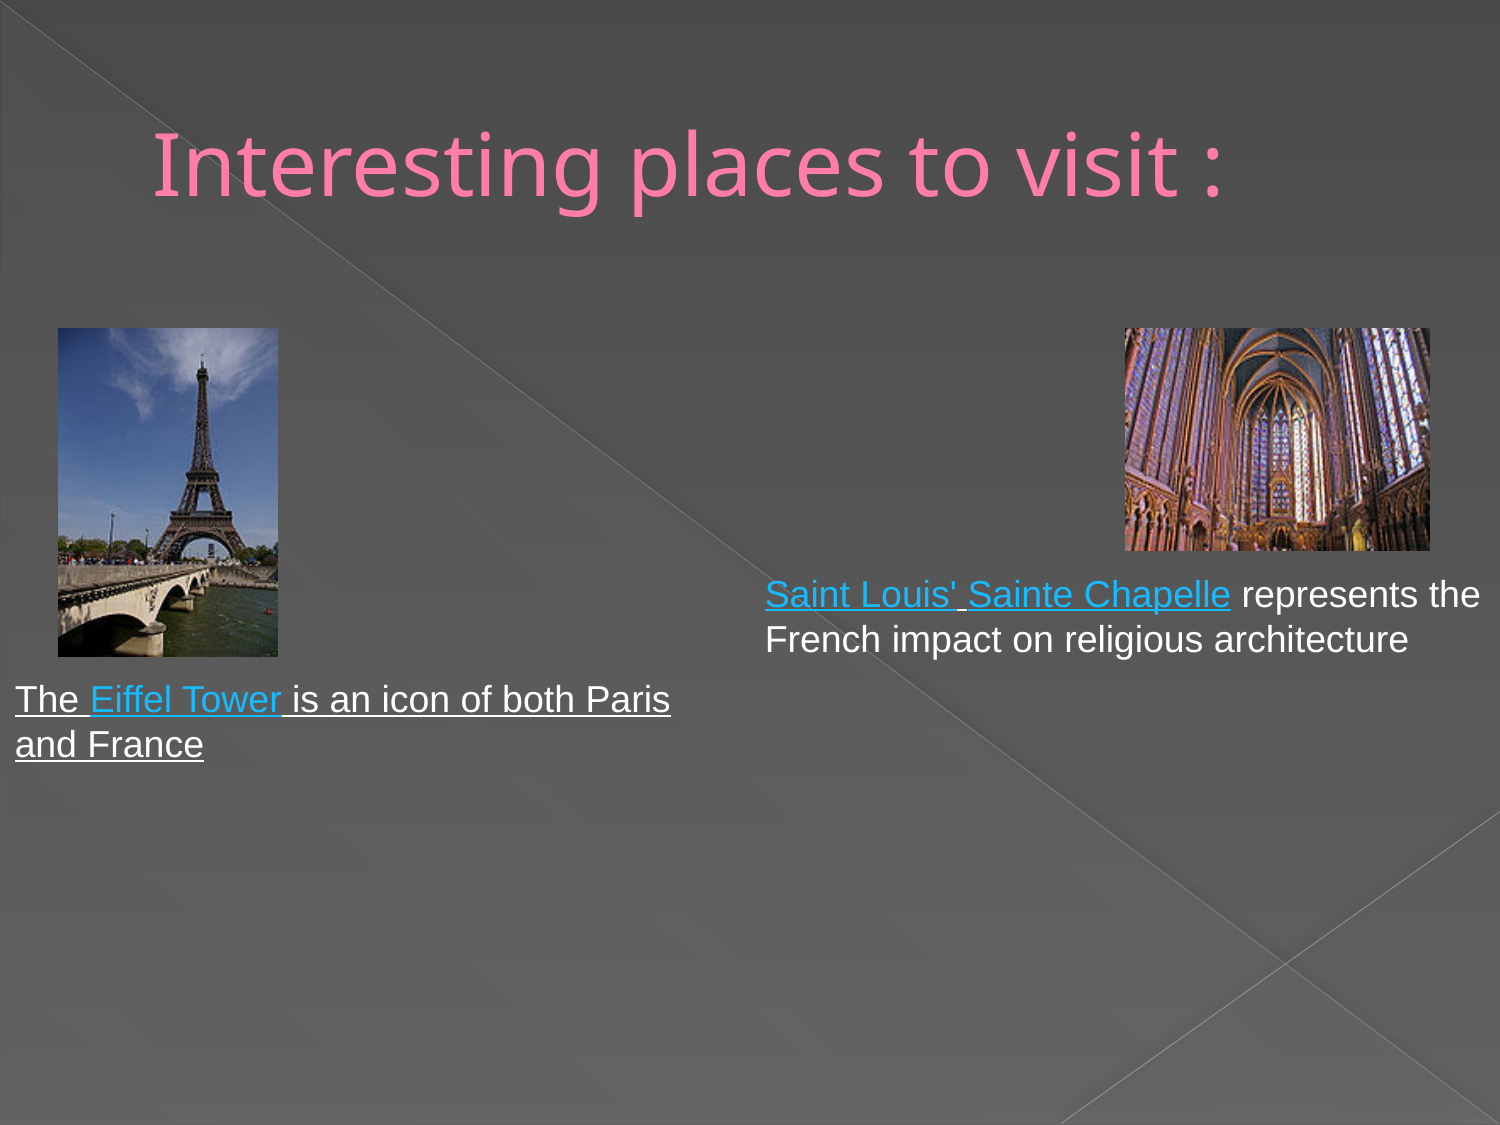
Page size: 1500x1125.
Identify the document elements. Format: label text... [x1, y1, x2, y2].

title Interesting places to visit : [58, 46, 1409, 277]
text_box The Eiffel Tower is an icon of both Paris and France [0, 667, 750, 773]
picture [58, 327, 278, 657]
picture [1124, 327, 1430, 551]
text_box Saint Louis' Sainte Chapelle represents the French impact on religious architecture [749, 562, 1500, 668]
